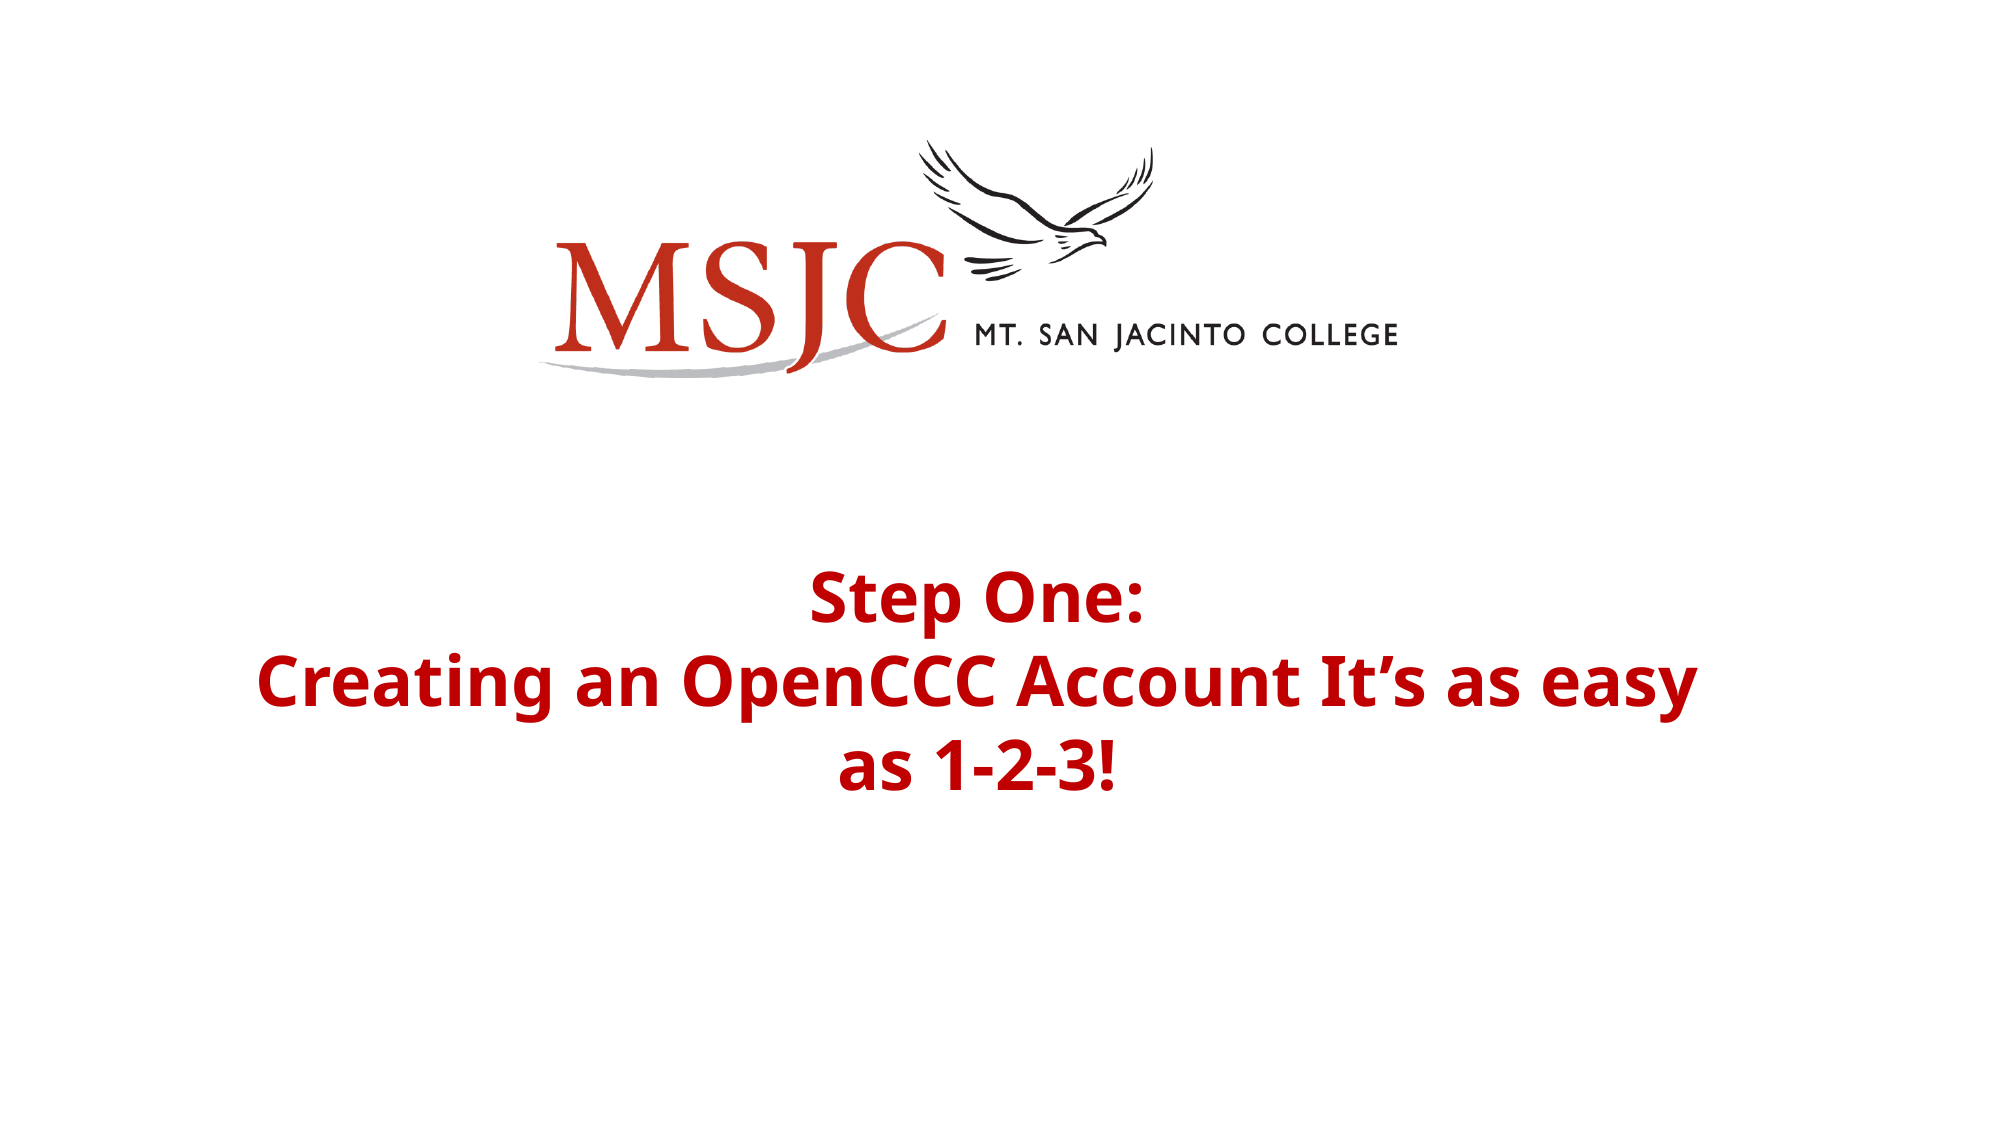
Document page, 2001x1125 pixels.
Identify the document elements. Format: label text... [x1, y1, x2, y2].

title Step One: Creating an OpenCCC Account It’s as easy as 1-2-3! [227, 477, 1728, 812]
picture [538, 140, 1400, 378]
